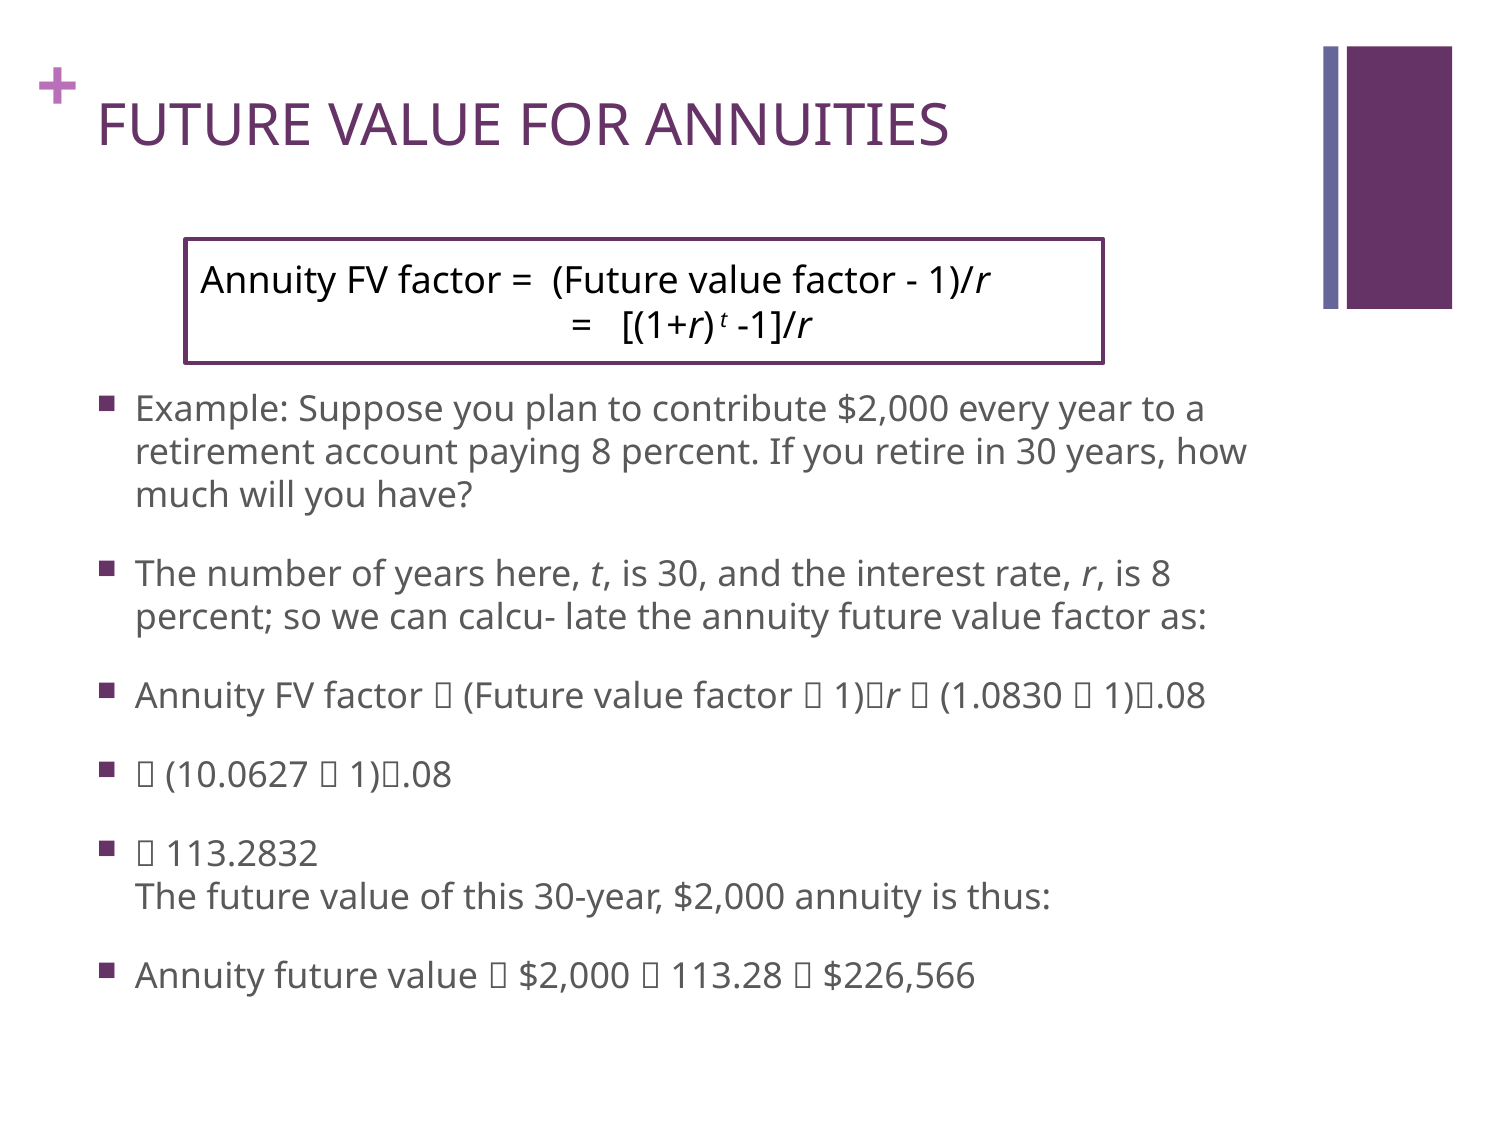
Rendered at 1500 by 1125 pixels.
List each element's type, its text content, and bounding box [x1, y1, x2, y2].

title FUTURE VALUE FOR ANNUITIES [81, 79, 1322, 220]
list Example: Suppose you plan to contribute $2,000 every year to a retirement account paying 8 percent. If you retire in 30 years, how much will you have? The number of years here, t, is 30, and the interest rate, r, is 8 percent; so we can calcu- late the annuity future value factor as: Annuity FV factor 􏰁 (Future value factor 􏰃 1)􏰒r 􏰁 (1.0830 􏰃 1)􏰒.08 􏰁 (10.0627 􏰃 1)􏰒.08 􏰁 113.2832 The future value of this 30-year, $2,000 annuity is thus: Annuity future value 􏰁 $2,000 􏰀 113.28 􏰁 $226,566 [81, 220, 1322, 1005]
text_box Annuity FV factor = (Future value factor - 1)/r = [(1+r) t -1]/r [183, 237, 1105, 365]
